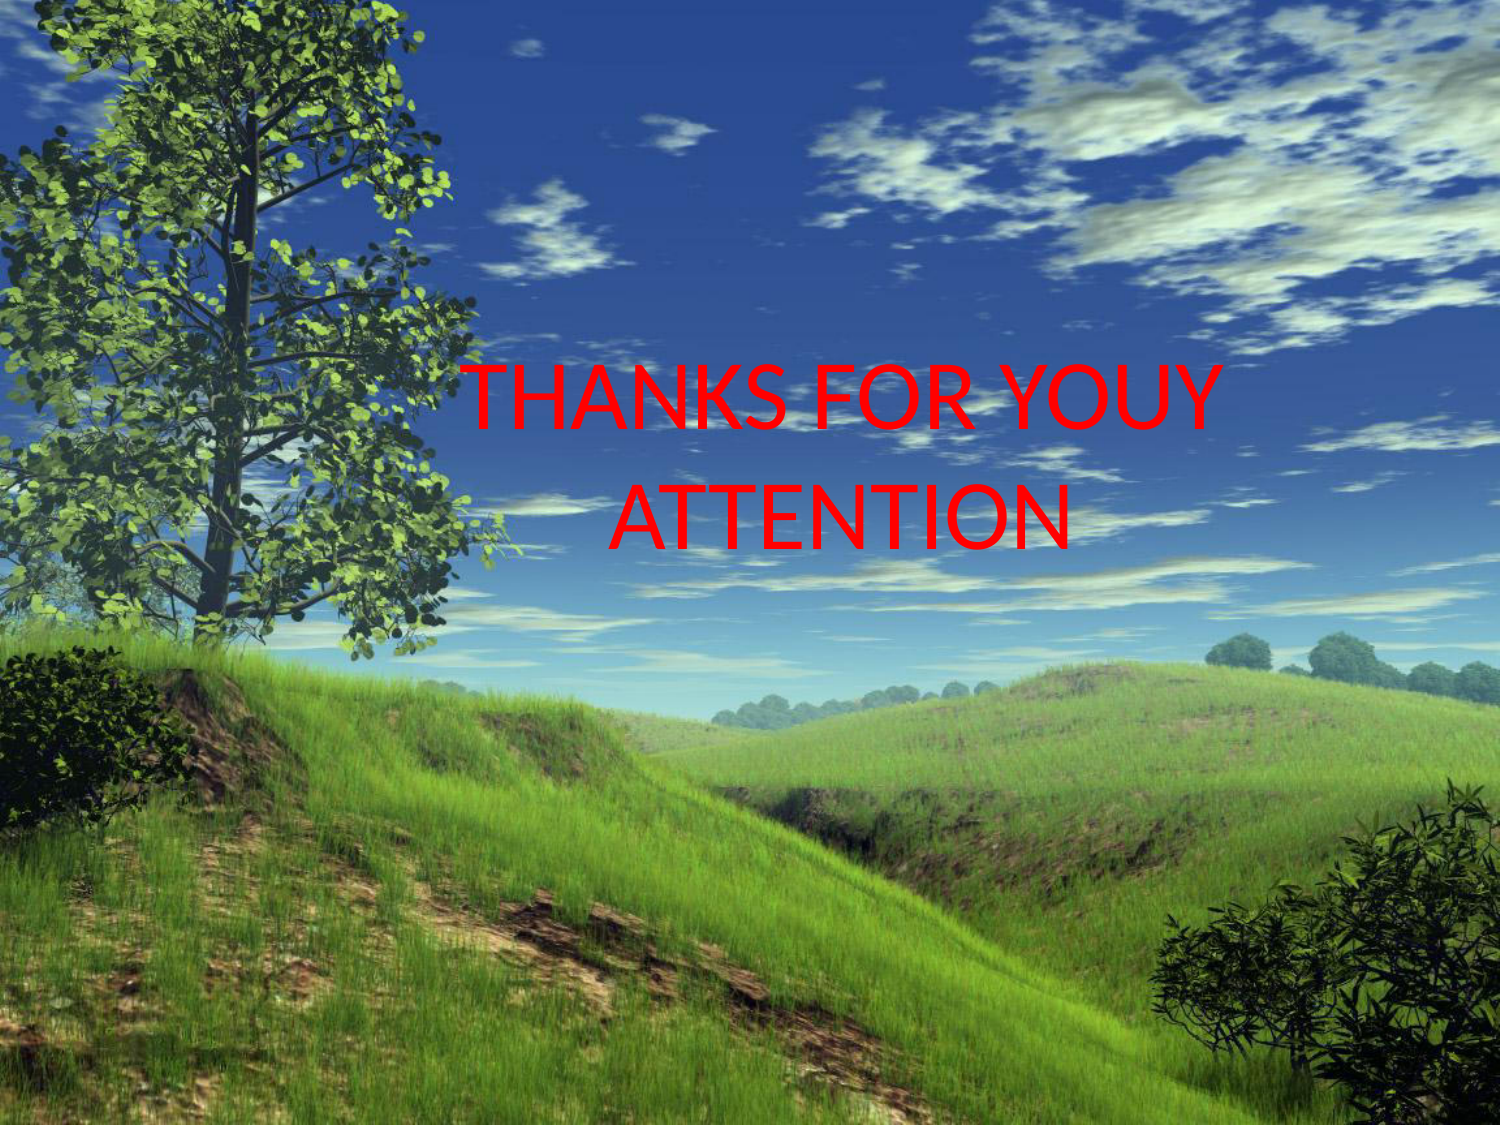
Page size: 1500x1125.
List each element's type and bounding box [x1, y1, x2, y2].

list [0, 0, 1500, 1125]
